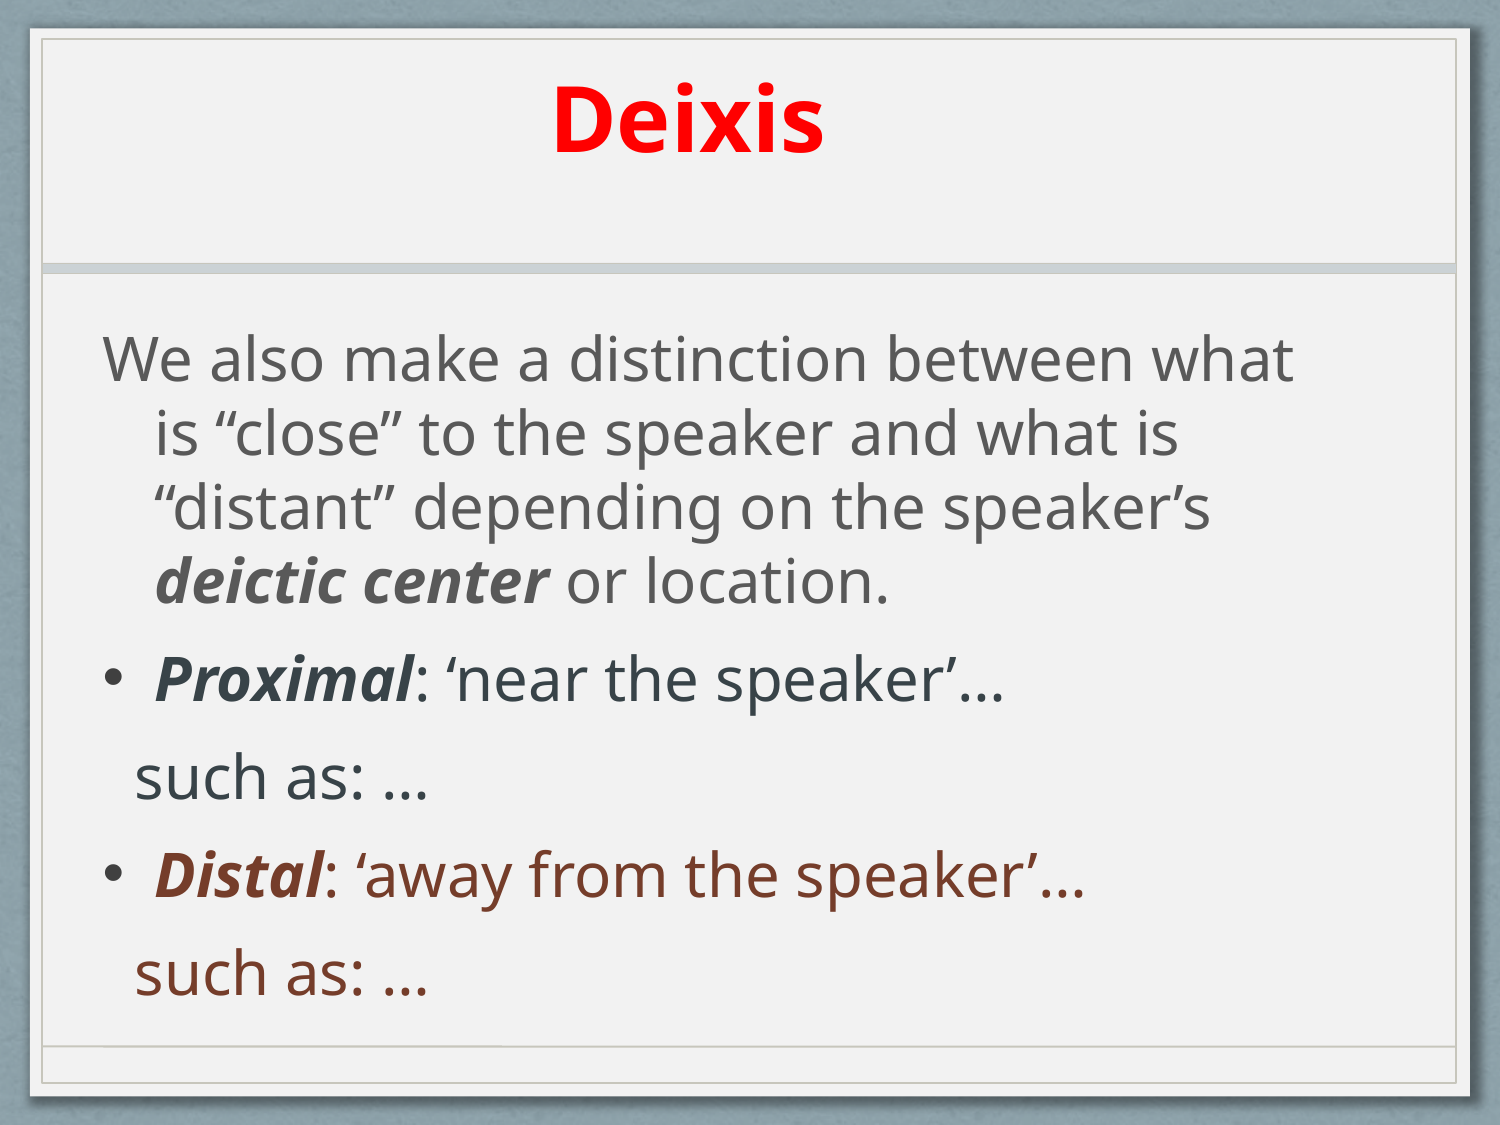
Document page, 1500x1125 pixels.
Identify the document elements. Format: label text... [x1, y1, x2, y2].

title Deixis [75, 45, 1300, 188]
list We also make a distinction between what is “close” to the speaker and what is “distant” depending on the speaker’s deictic center or location. Proximal: ‘near the speaker’… such as: … Distal: ‘away from the speaker’… such as: … [87, 312, 1366, 1025]
